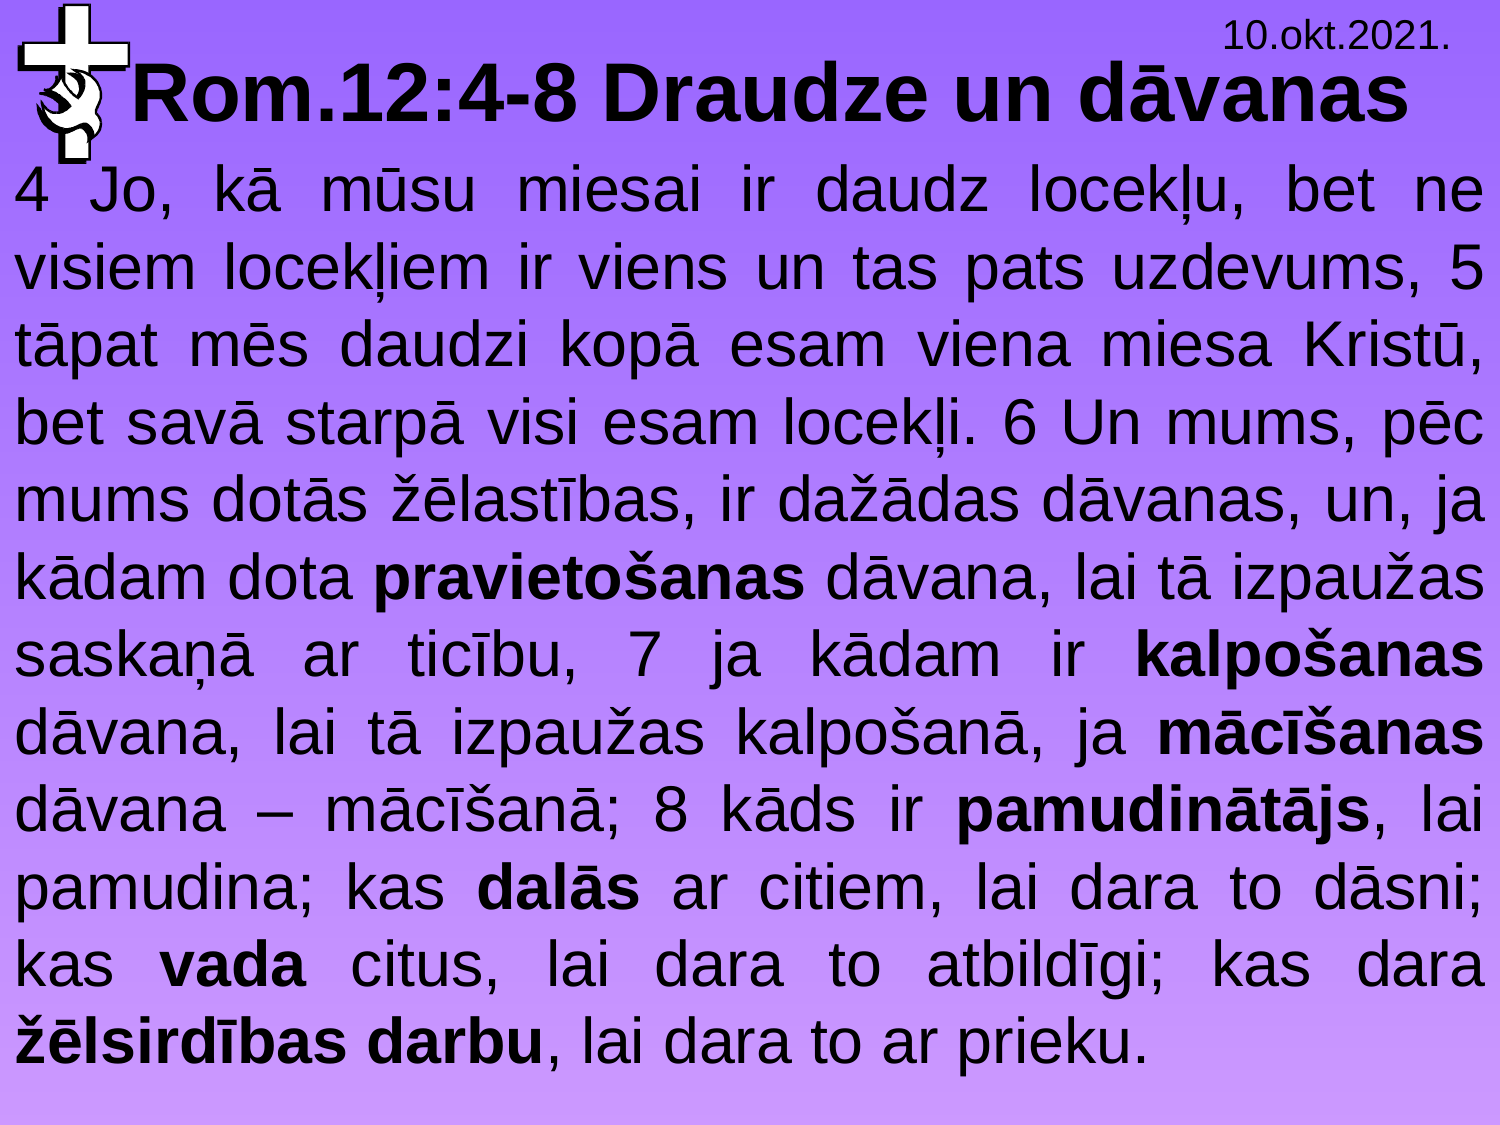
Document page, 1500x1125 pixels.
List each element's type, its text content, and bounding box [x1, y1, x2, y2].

text_box 4 Jo, kā mūsu miesai ir daudz locekļu, bet ne visiem locekļiem ir viens un tas pats uzdevums, 5 tāpat mēs daudzi kopā esam viena miesa Kristū, bet savā starpā visi esam locekļi. 6 Un mums, pēc mums dotās žēlastības, ir dažādas dāvanas, un, ja kādam dota pravietošanas dāvana, lai tā izpaužas saskaņā ar ticību, 7 ja kādam ir kalpošanas dāvana, lai tā izpaužas kalpošanā, ja mācīšanas dāvana – mācīšanā; 8 kāds ir pamudinātājs, lai pamudina; kas dalās ar citiem, lai dara to dāsni; kas vada citus, lai dara to atbildīgi; kas dara žēlsirdības darbu, lai dara to ar prieku. [0, 139, 1500, 1085]
picture [17, 3, 131, 165]
text_box 10.okt.2021. [1207, 0, 1500, 65]
title Rom.12:4-8 Draudze un dāvanas [100, 0, 1442, 139]
